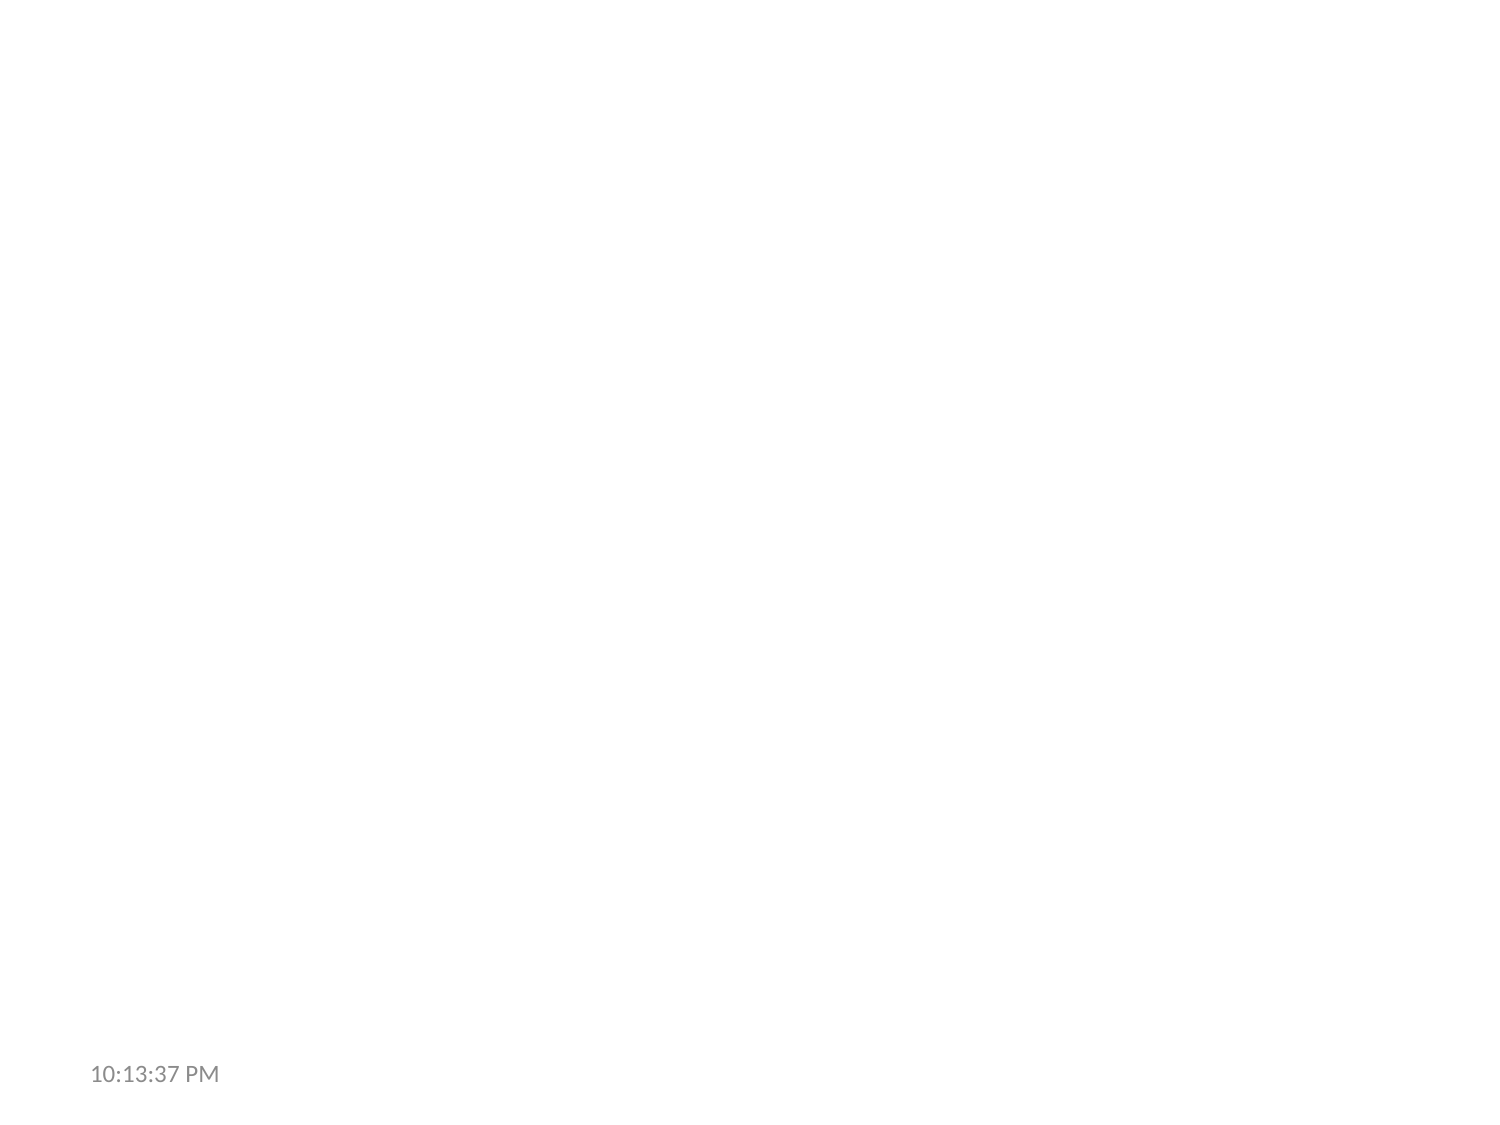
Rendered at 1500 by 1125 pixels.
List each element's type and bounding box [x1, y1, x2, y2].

slide_number [75, 1042, 425, 1103]
